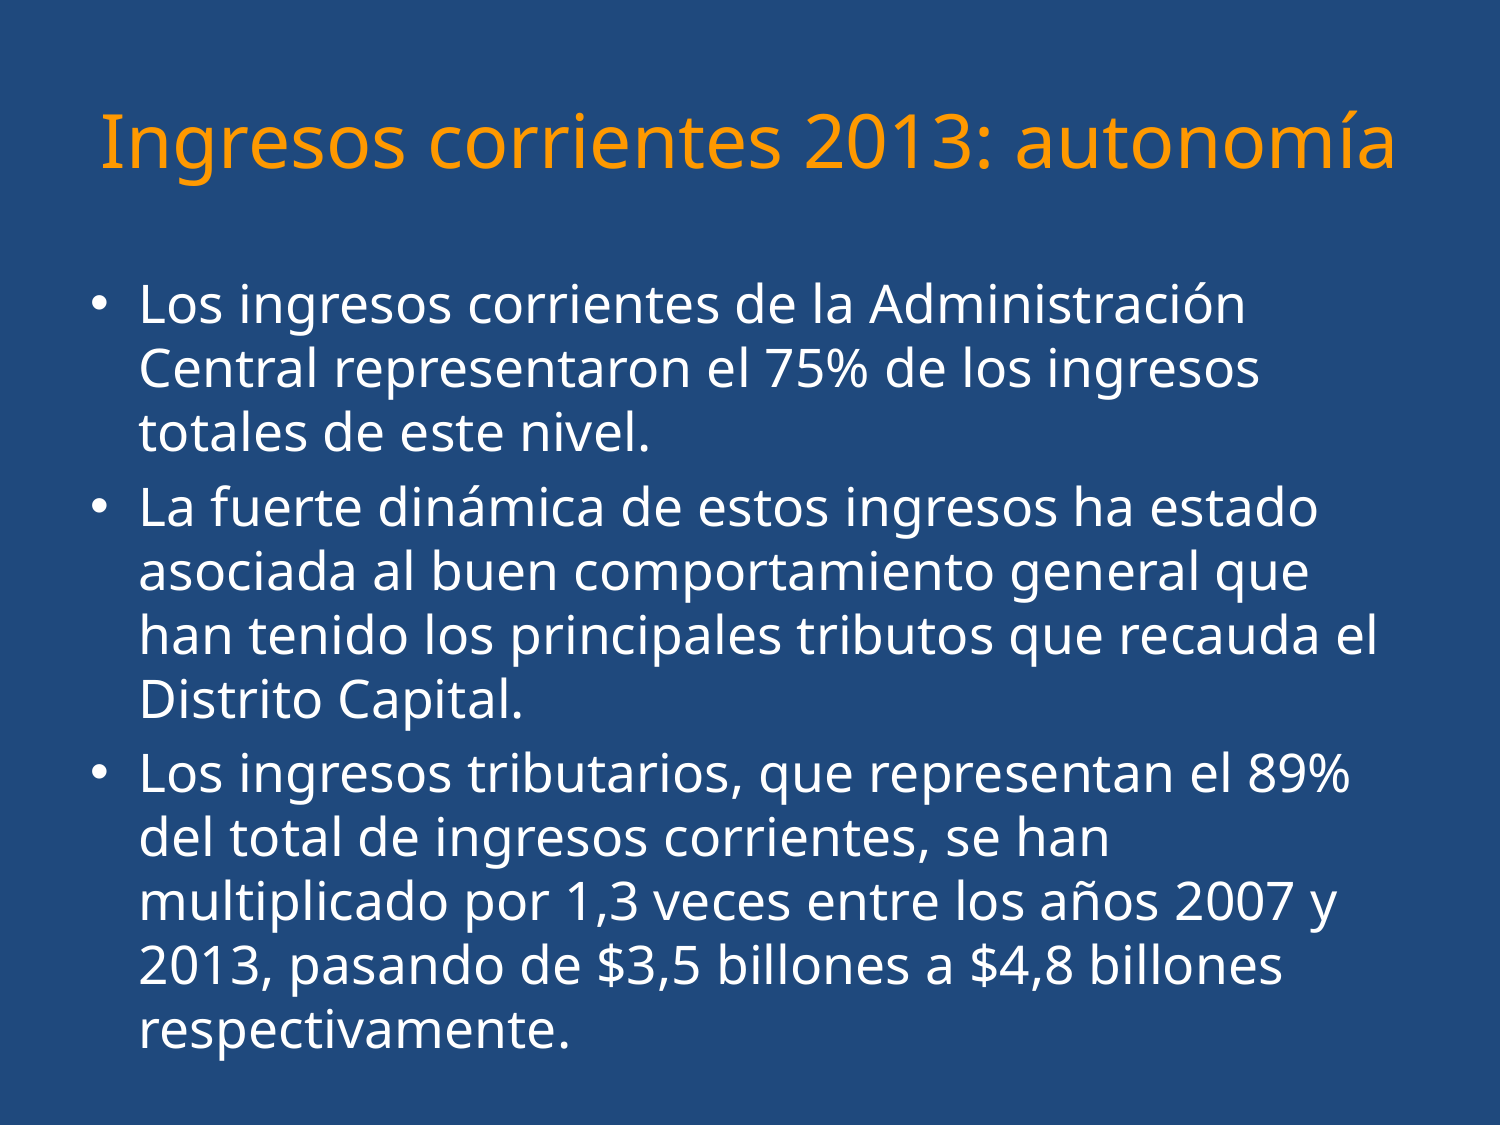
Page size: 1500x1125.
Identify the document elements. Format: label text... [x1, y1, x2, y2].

list Los ingresos corrientes de la Administración Central representaron el 75% de los ingresos totales de este nivel. La fuerte dinámica de estos ingresos ha estado asociada al buen comportamiento general que han tenido los principales tributos que recauda el Distrito Capital. Los ingresos tributarios, que representan el 89% del total de ingresos corrientes, se han multiplicado por 1,3 veces entre los años 2007 y 2013, pasando de $3,5 billones a $4,8 billones respectivamente. [75, 262, 1425, 1083]
title Ingresos corrientes 2013: autonomía [75, 45, 1425, 233]
